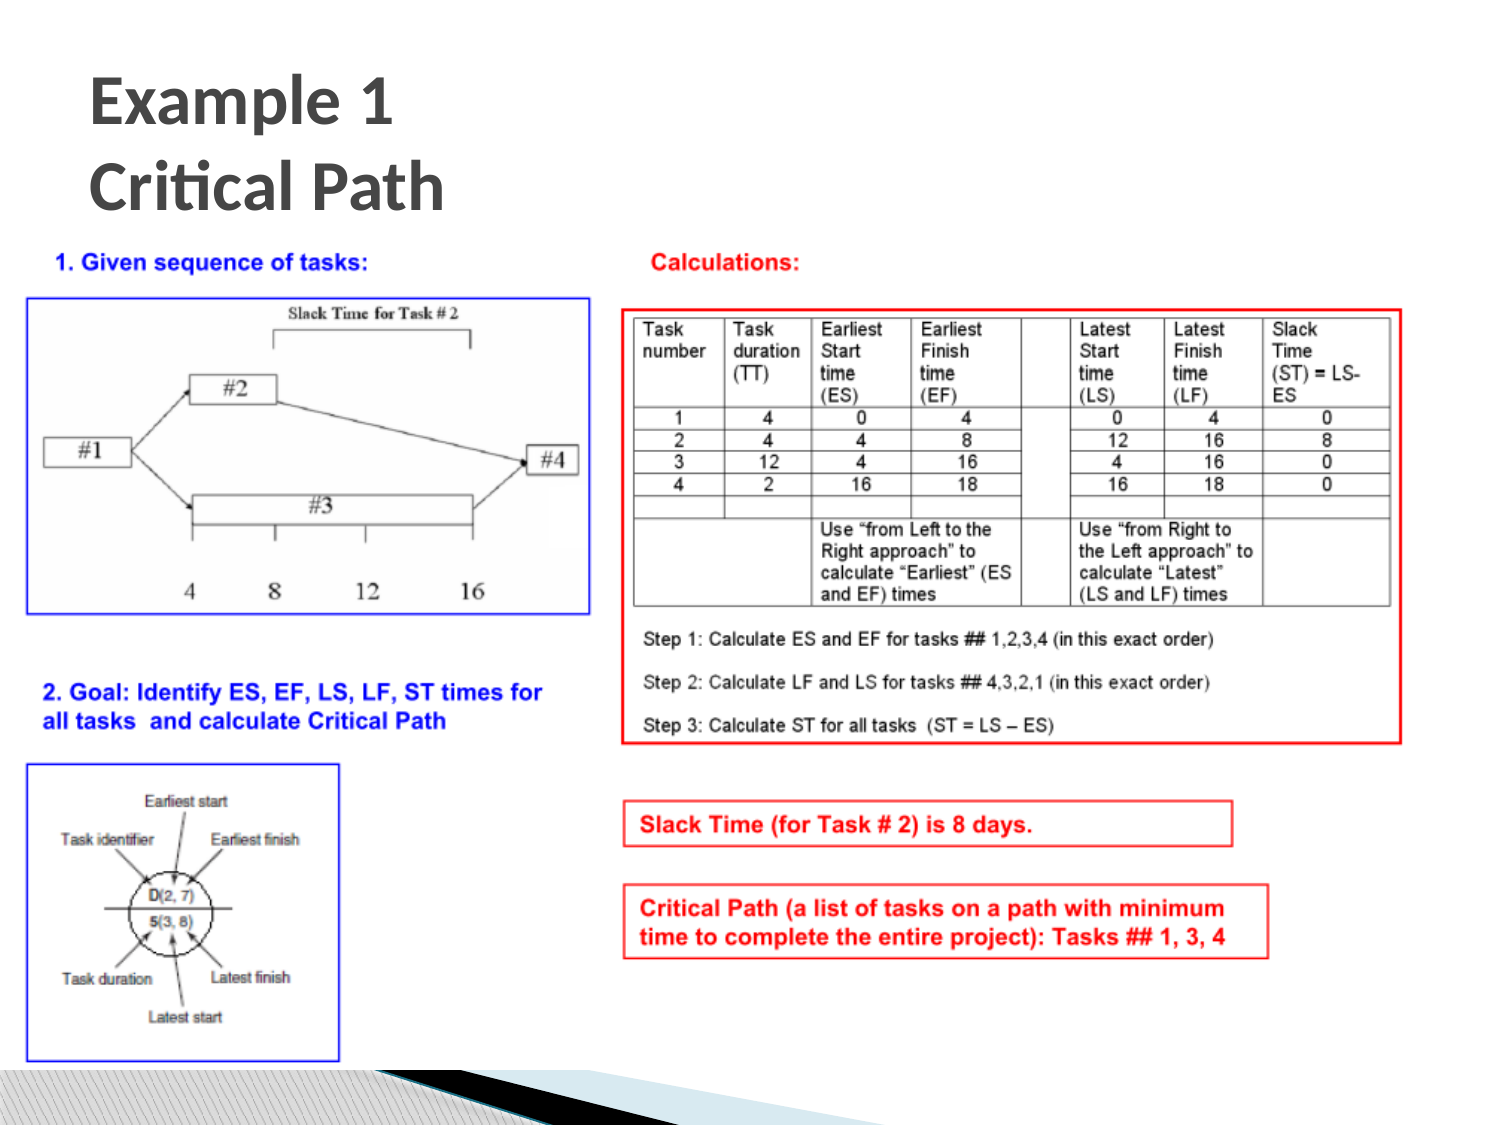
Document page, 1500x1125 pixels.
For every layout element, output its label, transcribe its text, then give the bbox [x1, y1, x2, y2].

title Example 1 Critical Path [75, 45, 1425, 219]
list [0, 219, 1448, 1070]
